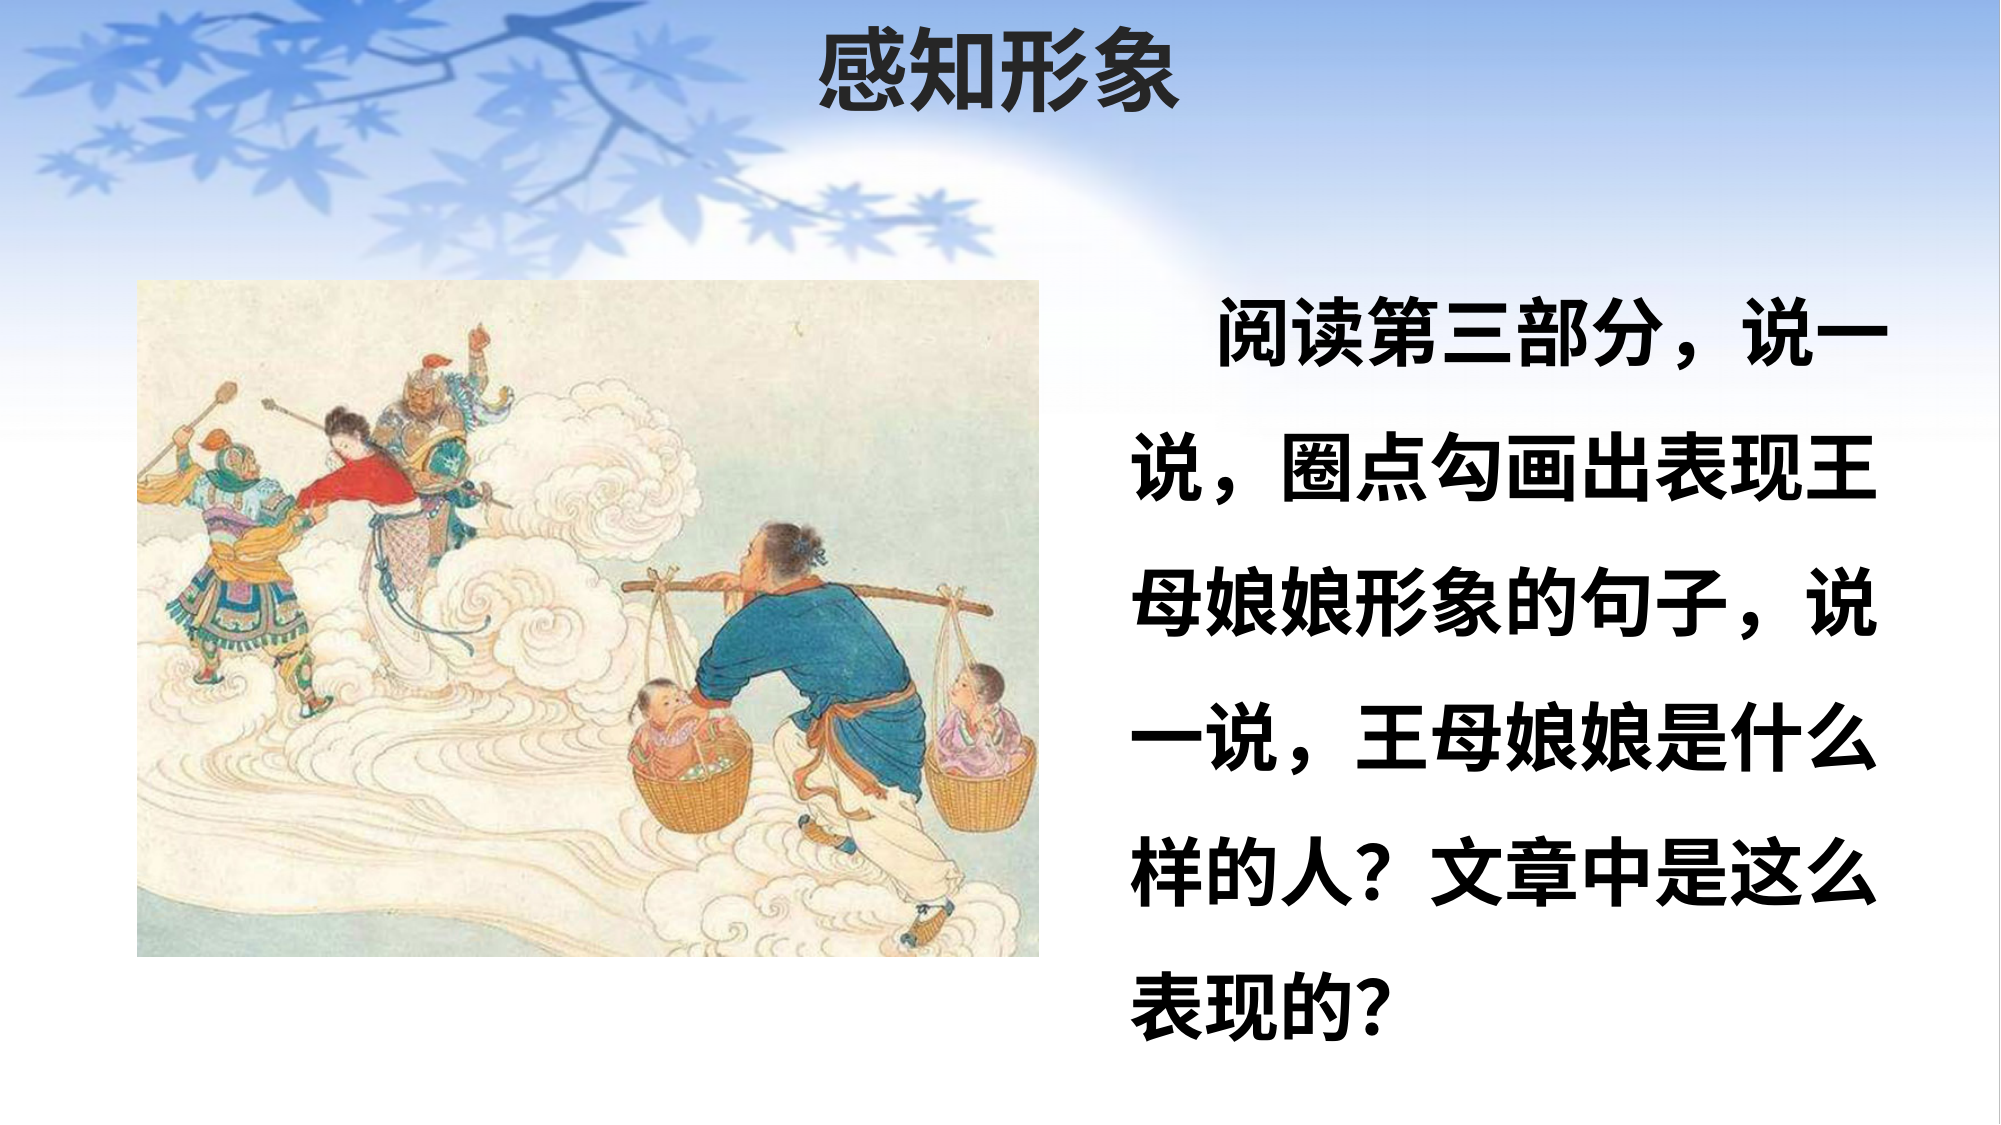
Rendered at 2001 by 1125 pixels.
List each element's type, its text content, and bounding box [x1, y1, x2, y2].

title 感知形象 [137, 0, 1863, 136]
text_box 阅读第三部分，说一说，圈点勾画出表现王母娘娘形象的句子，说一说，王母娘娘是什么样的人？文章中是这么表现的？ [1114, 233, 1922, 1058]
picture [0, 0, 2001, 1125]
